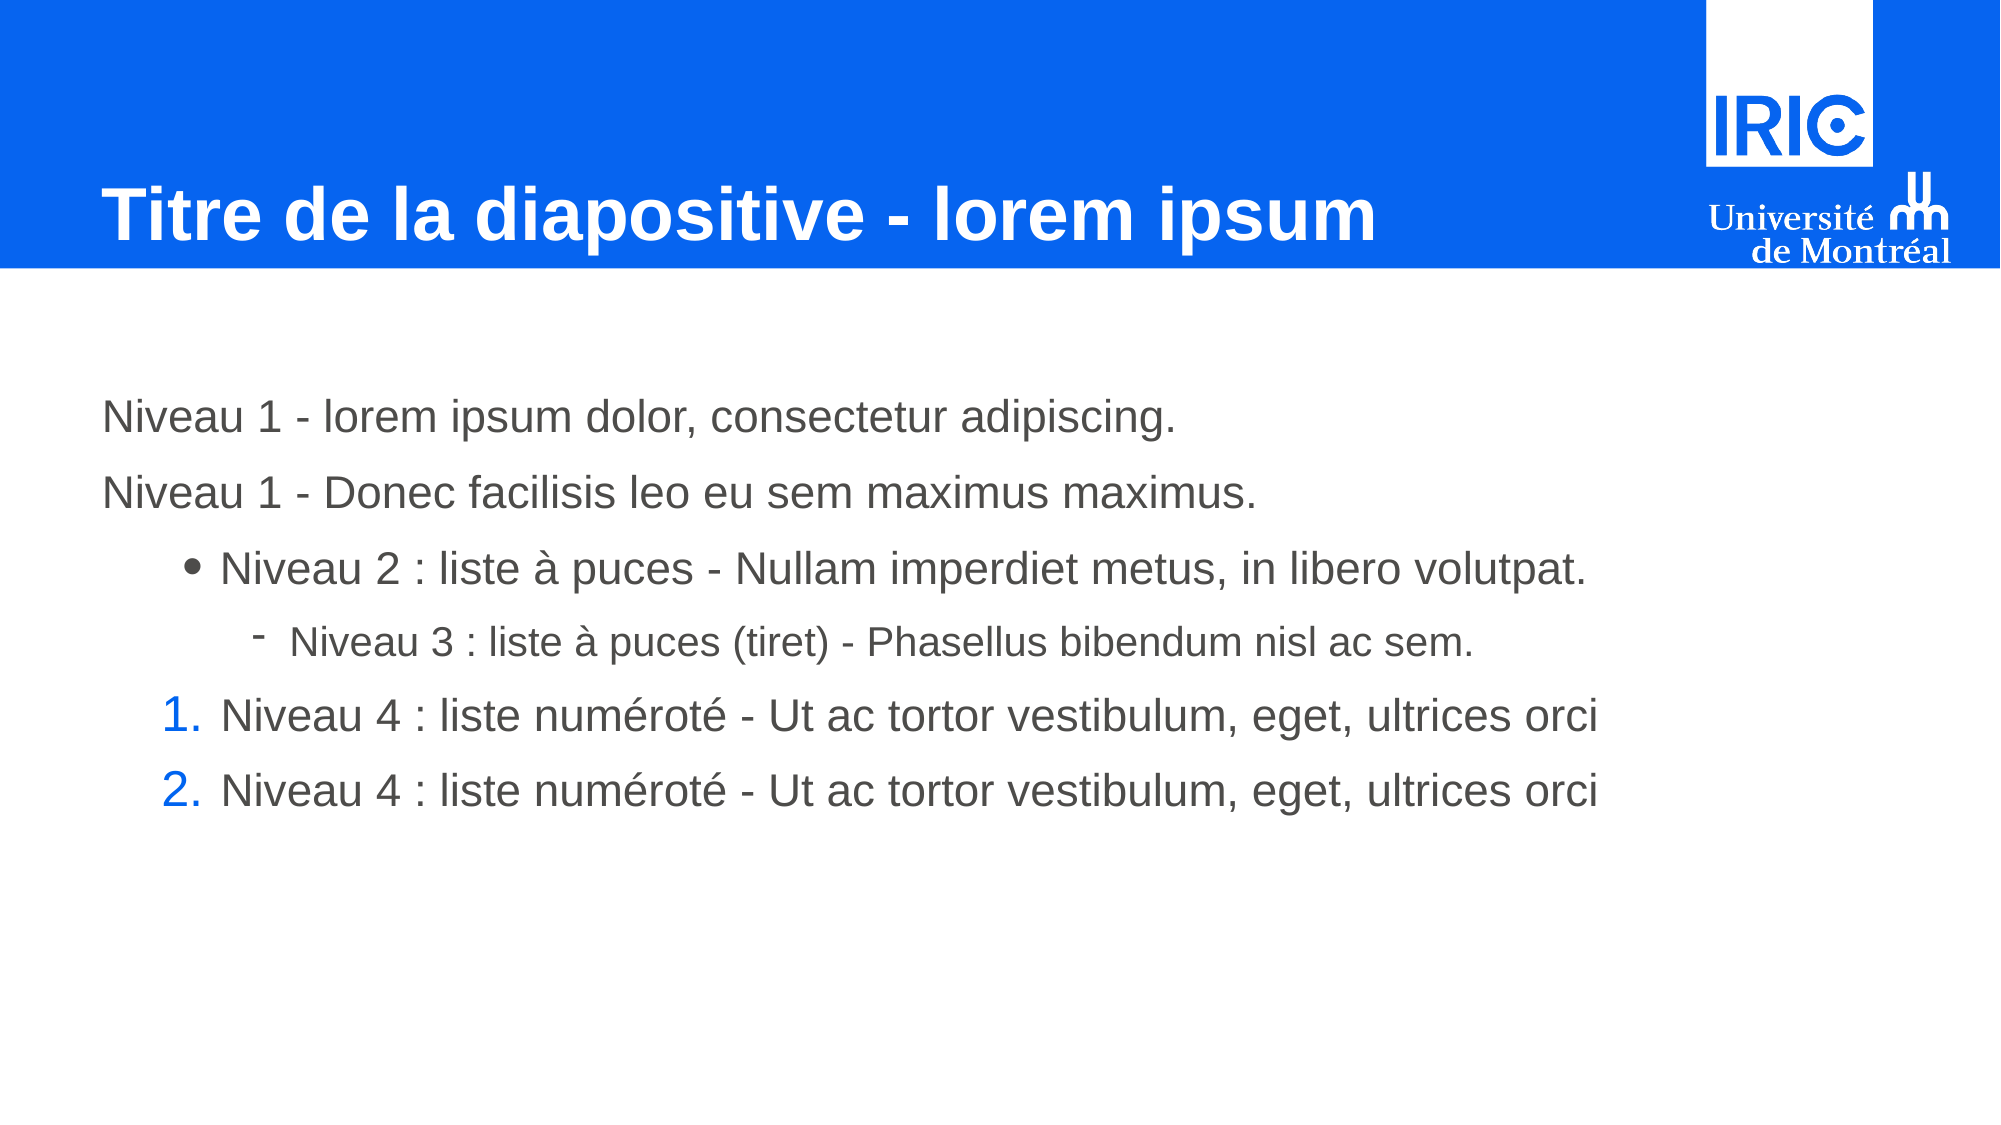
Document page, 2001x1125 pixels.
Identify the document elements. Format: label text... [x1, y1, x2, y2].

list Niveau 1 - lorem ipsum dolor, consectetur adipiscing. Niveau 1 - Donec facilisis leo eu sem maximus maximus. Niveau 2 : liste à puces - Nullam imperdiet metus, in libero volutpat. Niveau 3 : liste à puces (tiret) - Phasellus bibendum nisl ac sem. Niveau 4 : liste numéroté - Ut ac tortor vestibulum, eget, ultrices orci Niveau 4 : liste numéroté - Ut ac tortor vestibulum, eget, ultrices orci [93, 378, 1900, 869]
picture [1900, 0, 1951, 263]
title Titre de la diapositive - lorem ipsum [93, 0, 1900, 265]
